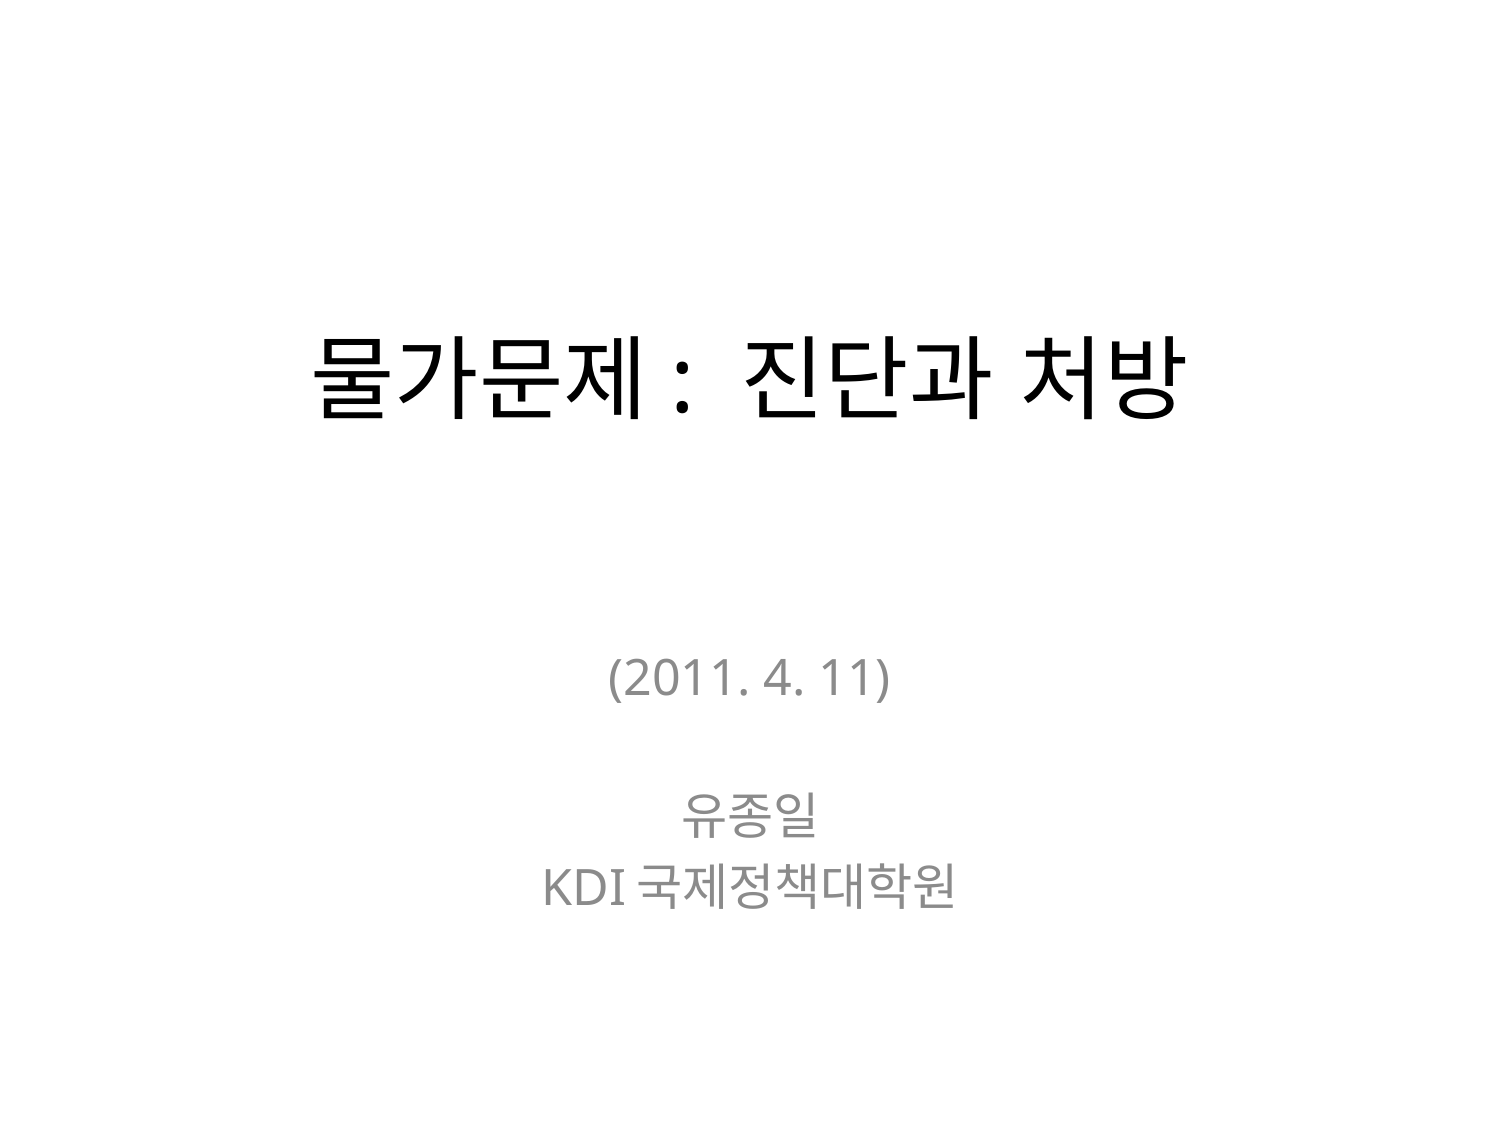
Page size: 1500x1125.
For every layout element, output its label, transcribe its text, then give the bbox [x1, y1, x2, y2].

title 물가문제: 진단과 처방 [112, 255, 1388, 497]
subtitle (2011. 4. 11) 유종일 KDI국제정책대학원 [225, 637, 1275, 925]
